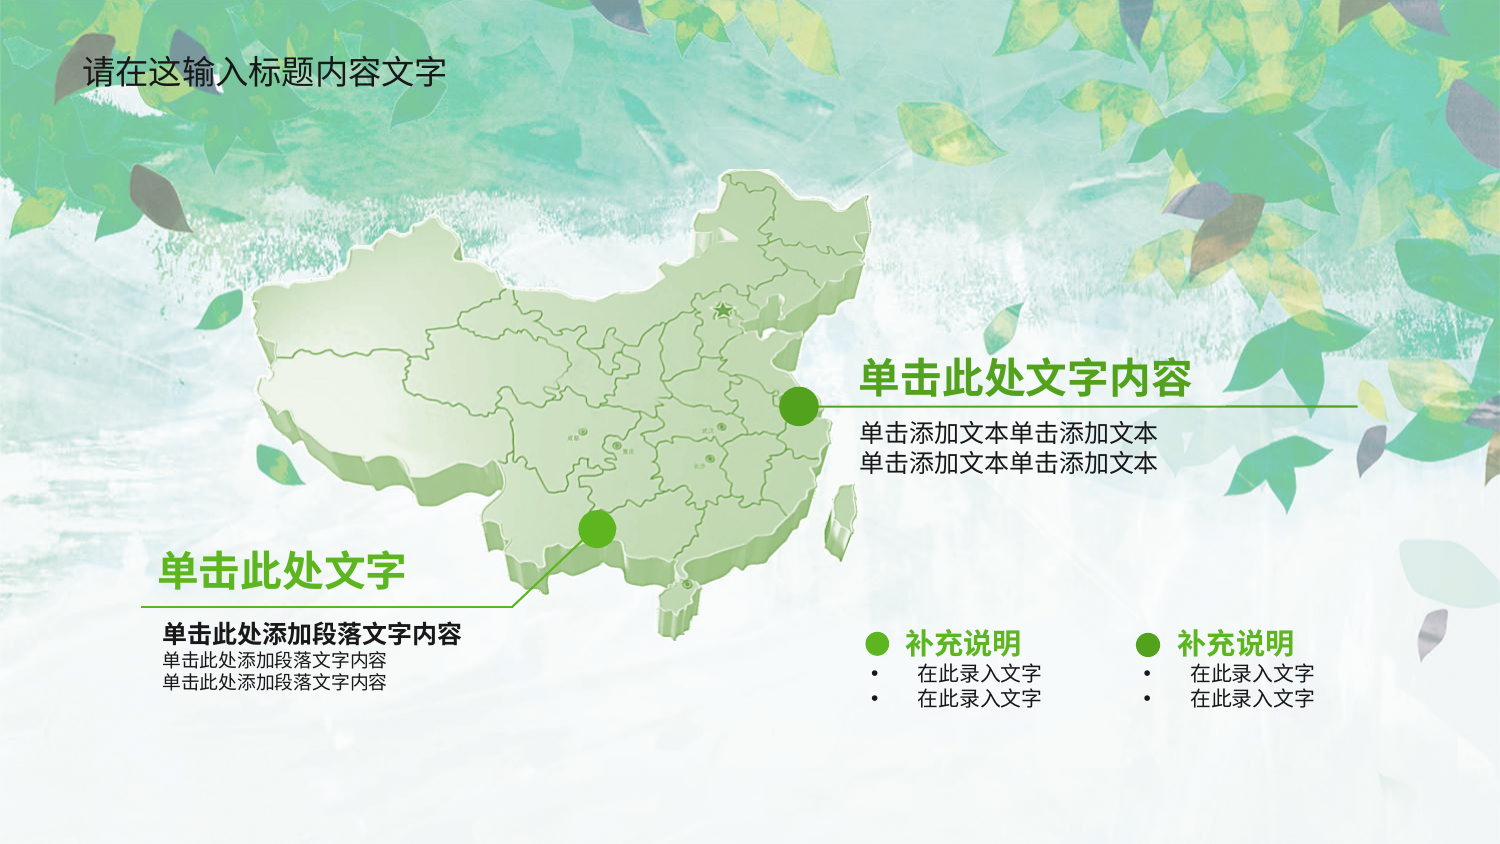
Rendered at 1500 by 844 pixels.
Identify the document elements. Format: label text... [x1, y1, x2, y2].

text_box 补充说明 在此录入文字 在此录入文字 [1128, 618, 1372, 718]
text_box [1135, 632, 1161, 658]
picture [0, 0, 1500, 844]
text_box 单击此处文字内容 [920, 334, 1208, 410]
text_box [140, 527, 597, 608]
text_box 请在这输入标题内容文字 [67, 43, 703, 99]
text_box 单击添加文本单击添加文本 单击添加文本单击添加文本 [920, 410, 1258, 515]
text_box 补充说明 在此录入文字 在此录入文字 [856, 618, 1107, 718]
text_box 单击此处添加段落文字内容 单击此处添加段落文字内容 单击此处添加段落文字内容 [147, 610, 534, 701]
